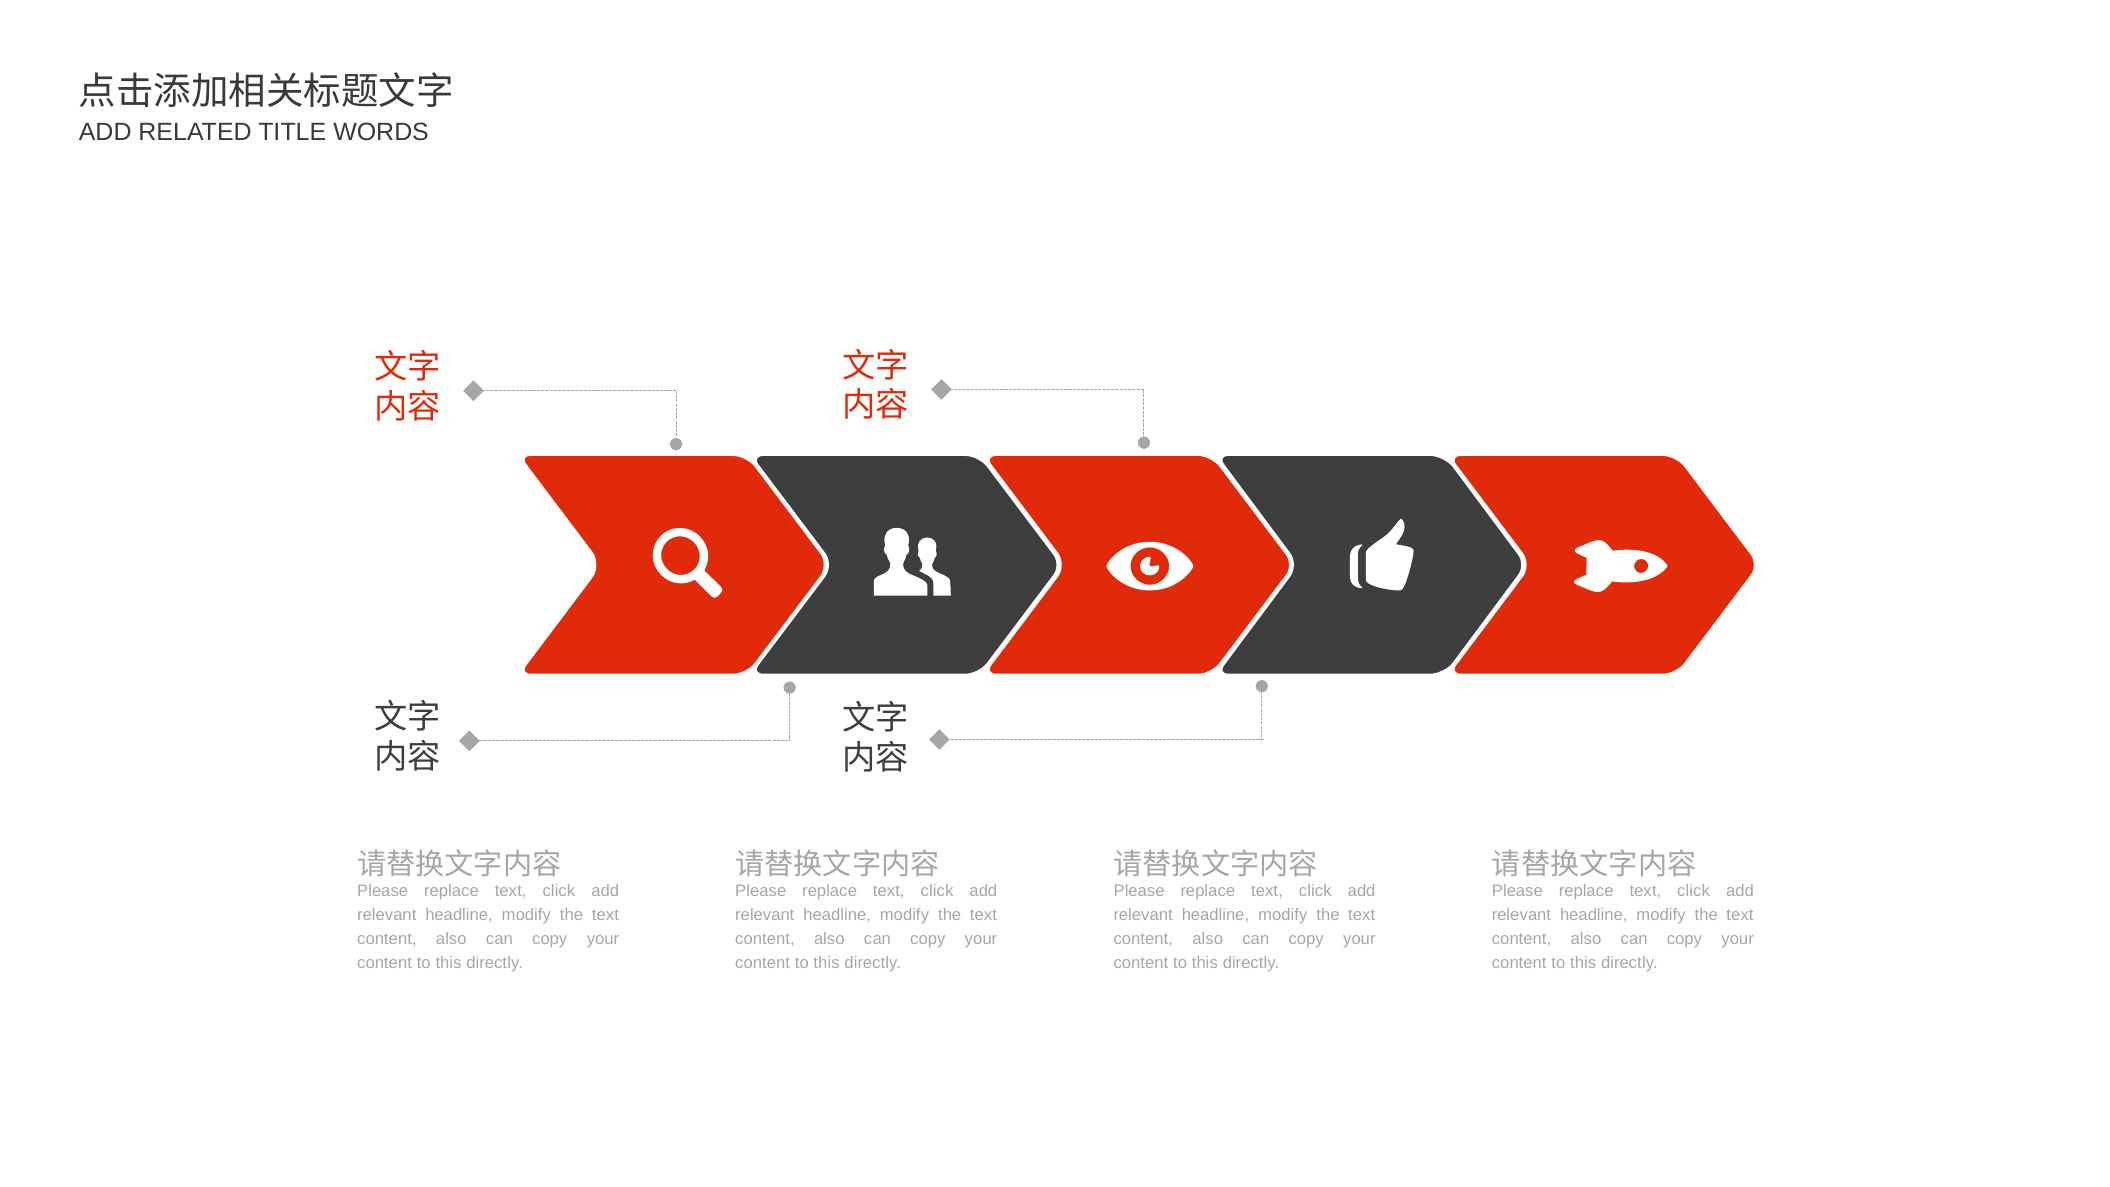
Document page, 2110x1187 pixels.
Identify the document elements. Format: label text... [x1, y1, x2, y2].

text_box 请替换文字内容 [1113, 838, 1326, 876]
text_box 请替换文字内容 [735, 838, 948, 876]
text_box 文字内容 [834, 343, 917, 424]
text_box ADD RELATED TITLE WORDS [62, 107, 446, 154]
text_box 点击添加相关标题文字 [62, 59, 470, 121]
text_box Please replace text, click add relevant headline, modify the text content, also can copy your content to this directly. [1113, 876, 1376, 972]
text_box 文字内容 [366, 345, 449, 426]
text_box 请替换文字内容 [356, 838, 570, 876]
text_box Please replace text, click add relevant headline, modify the text content, also can copy your content to this directly. [735, 876, 998, 972]
text_box Please replace text, click add relevant headline, modify the text content, also can copy your content to this directly. [1491, 876, 1755, 972]
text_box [520, 454, 1757, 676]
text_box 请替换文字内容 [1491, 838, 1704, 876]
text_box 文字内容 [366, 695, 449, 775]
text_box Please replace text, click add relevant headline, modify the text content, also can copy your content to this directly. [356, 876, 620, 972]
text_box 文字内容 [834, 695, 917, 776]
